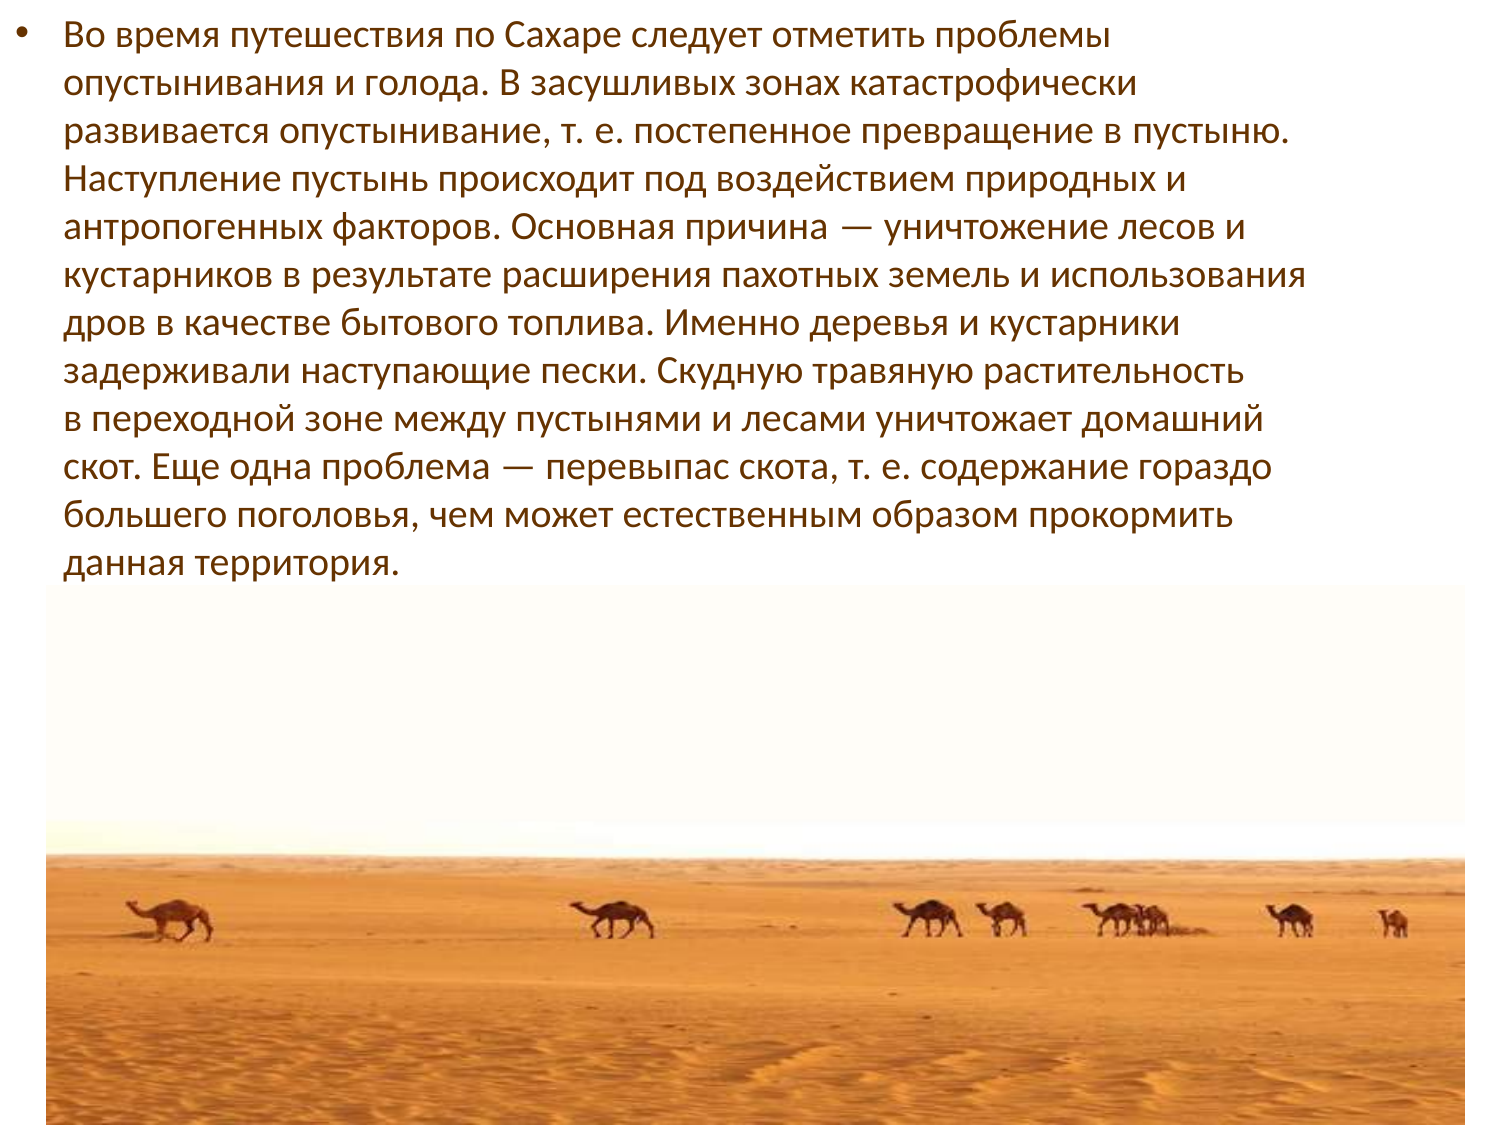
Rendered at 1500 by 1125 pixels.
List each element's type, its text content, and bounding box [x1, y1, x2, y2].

list Во время путешествия по Сахаре следует отметить проблемы опустынивания и голода. В засушливых зонах катастрофически развивается опустынивание, т. е. постепенное превращение в пустыню. Наступление пустынь происходит под воздействием природных и антропогенных факторов. Основная причина — уничтожение лесов и кустарников в результате расширения пахотных земель и использования дров в качестве бытового топлива. Именно деревья и кустарники задерживали наступающие пески. Скудную травяную растительность в переходной зоне между пустынями и лесами уничтожает домашний скот. Еще одна проблема — перевыпас скота, т. е. содержание гораздо большего поголовья, чем может естественным образом прокормить данная территория. [0, 0, 1350, 610]
picture [46, 585, 1466, 1125]
